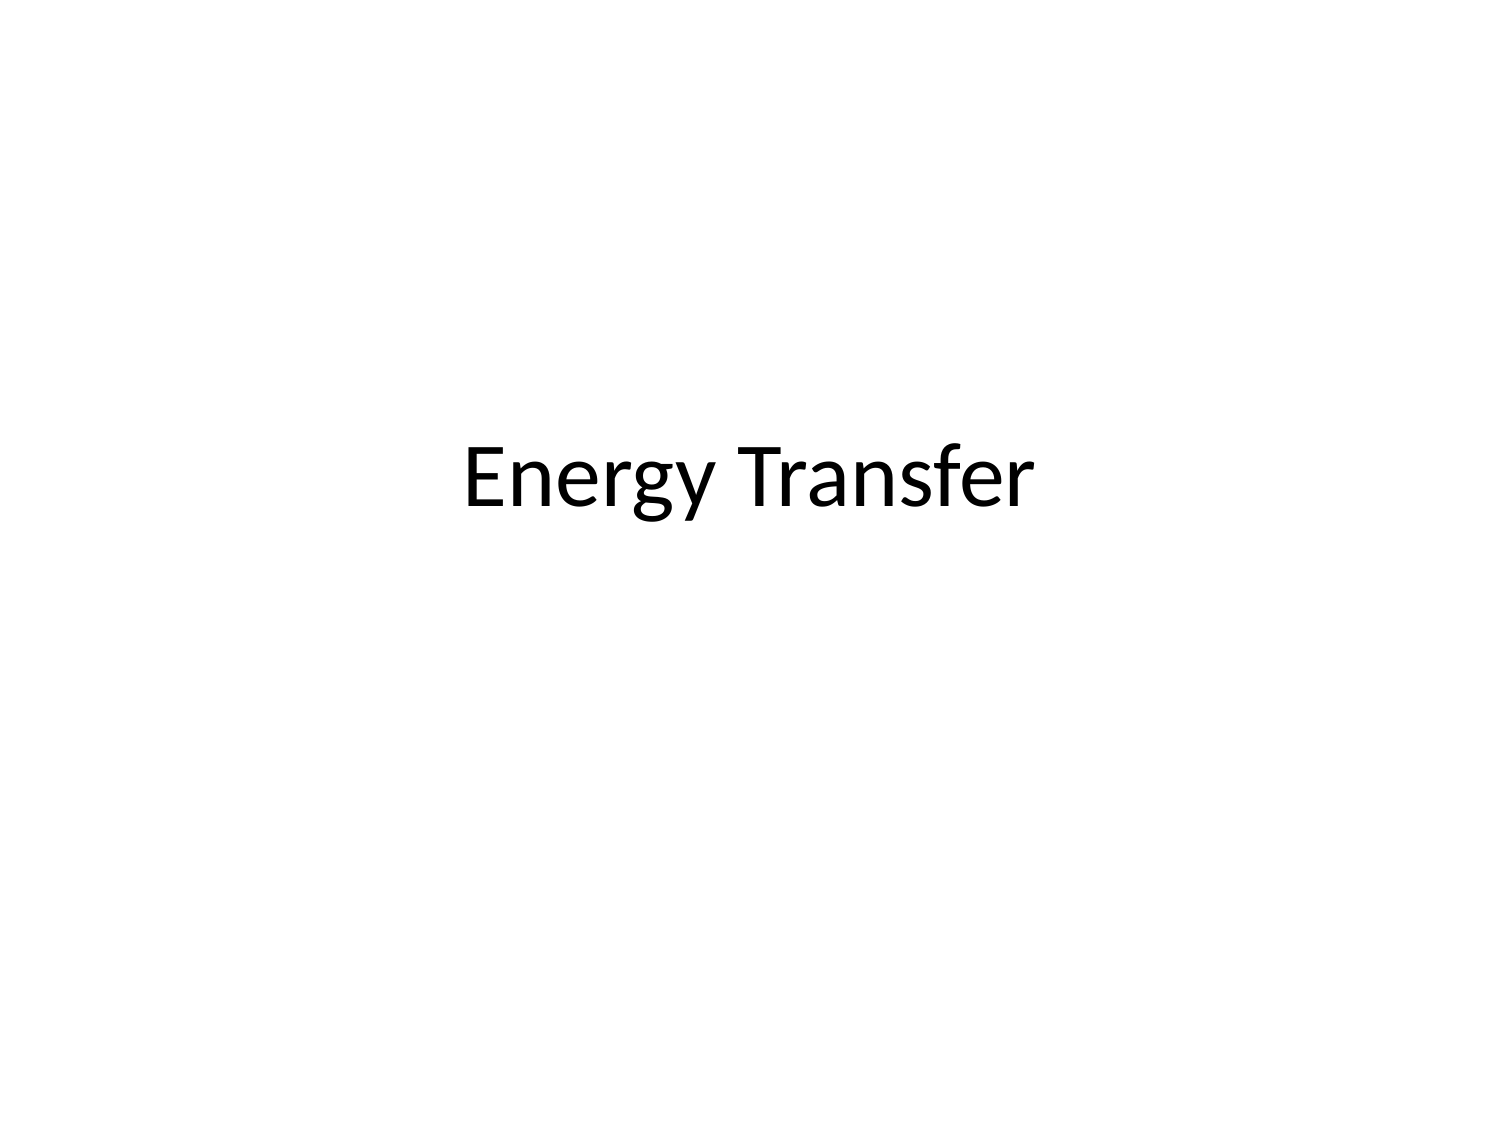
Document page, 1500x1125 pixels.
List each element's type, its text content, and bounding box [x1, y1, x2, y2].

title Energy Transfer [112, 349, 1388, 591]
